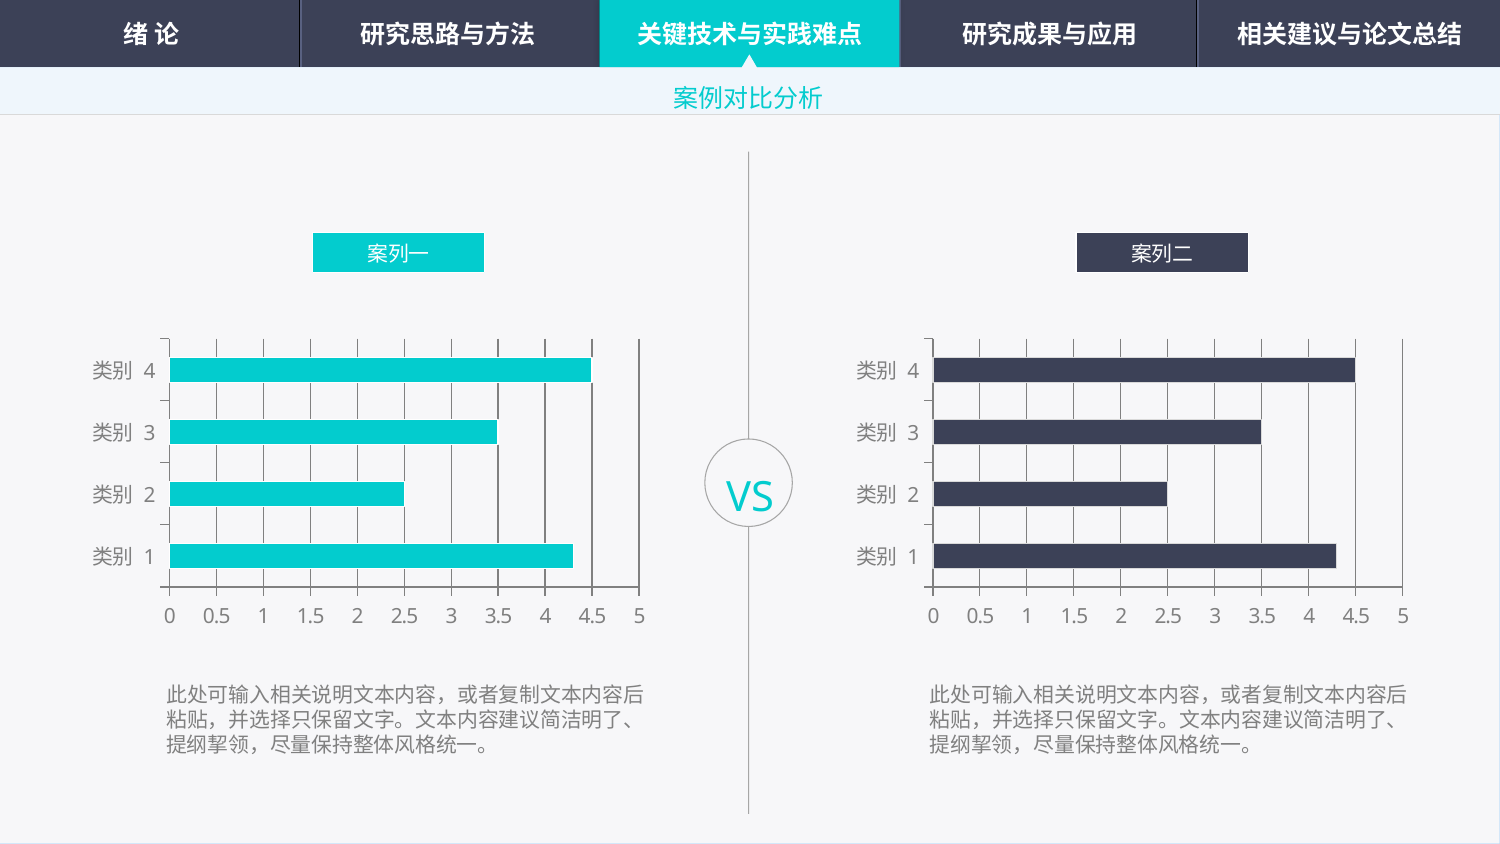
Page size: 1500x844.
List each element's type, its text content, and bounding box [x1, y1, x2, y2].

text_box 案例对比分析 [658, 59, 839, 120]
text_box 案列一 [310, 230, 487, 275]
text_box 研究思路与方法 [297, 9, 599, 59]
text_box 此处可输入相关说明文本内容，或者复制文本内容后粘贴，并选择只保留文字。文本内容建议简洁明了、提纲挈领，尽量保持整体风格统一。 [929, 682, 1408, 758]
text_box 关键技术与实践难点 [599, 9, 899, 59]
text_box 案列二 [1074, 230, 1251, 275]
text_box [724, 437, 746, 444]
text_box 此处可输入相关说明文本内容，或者复制文本内容后粘贴，并选择只保留文字。文本内容建议简洁明了、提纲挈领，尽量保持整体风格统一。 [166, 682, 644, 758]
text_box [721, 520, 776, 529]
chart [58, 315, 708, 671]
text_box [789, 461, 795, 505]
text_box VS [713, 444, 789, 520]
text_box [750, 437, 774, 444]
text_box 研究成果与应用 [899, 9, 1199, 59]
text_box 相关建议与论文总结 [1199, 9, 1500, 59]
text_box 绪 论 [0, 9, 297, 59]
chart [821, 315, 1471, 671]
